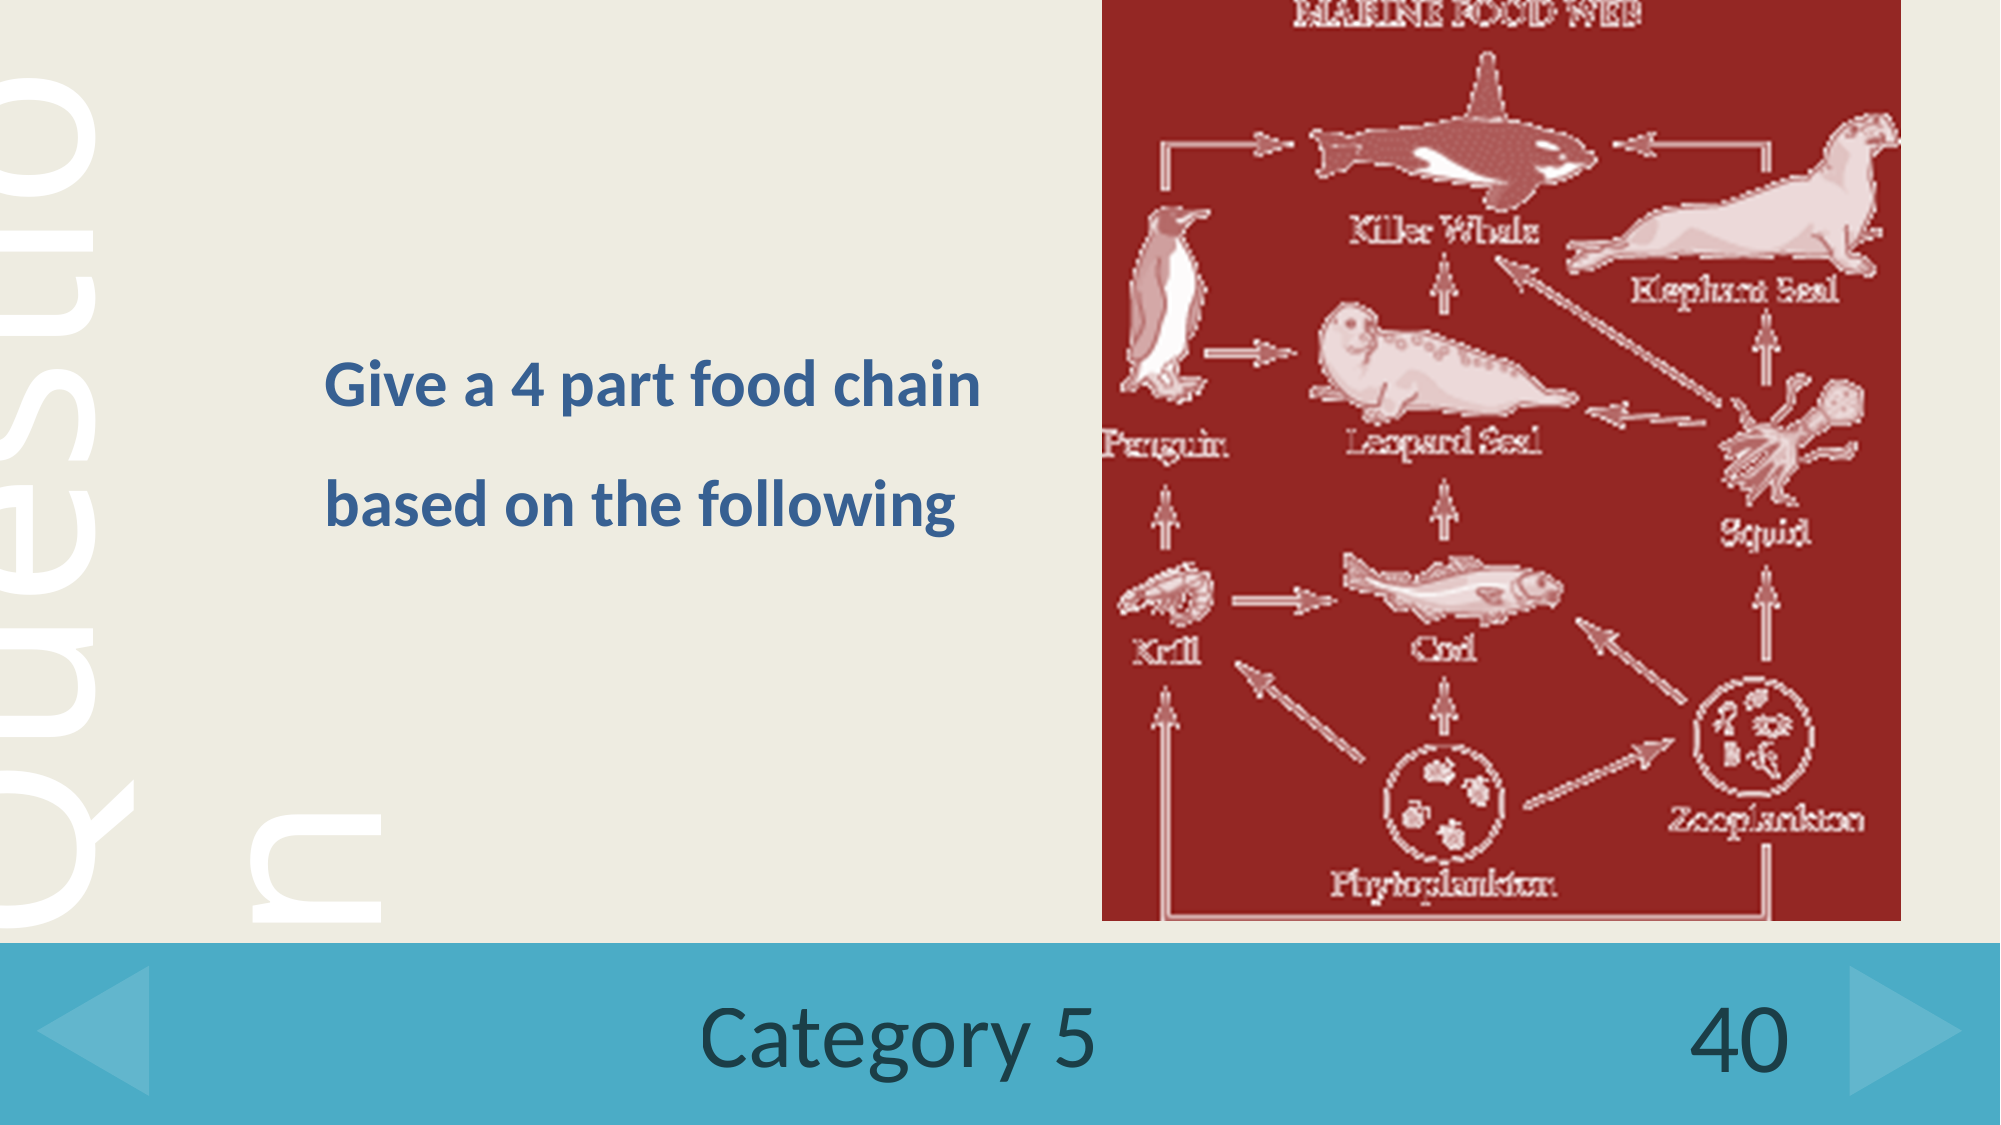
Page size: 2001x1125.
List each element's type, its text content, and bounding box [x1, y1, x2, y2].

list 40 [1800, 967, 1806, 1097]
picture [1102, 0, 1902, 922]
title Category 5 [0, 937, 1800, 1125]
list Give a 4 part food chain based on the following [309, 128, 1097, 831]
